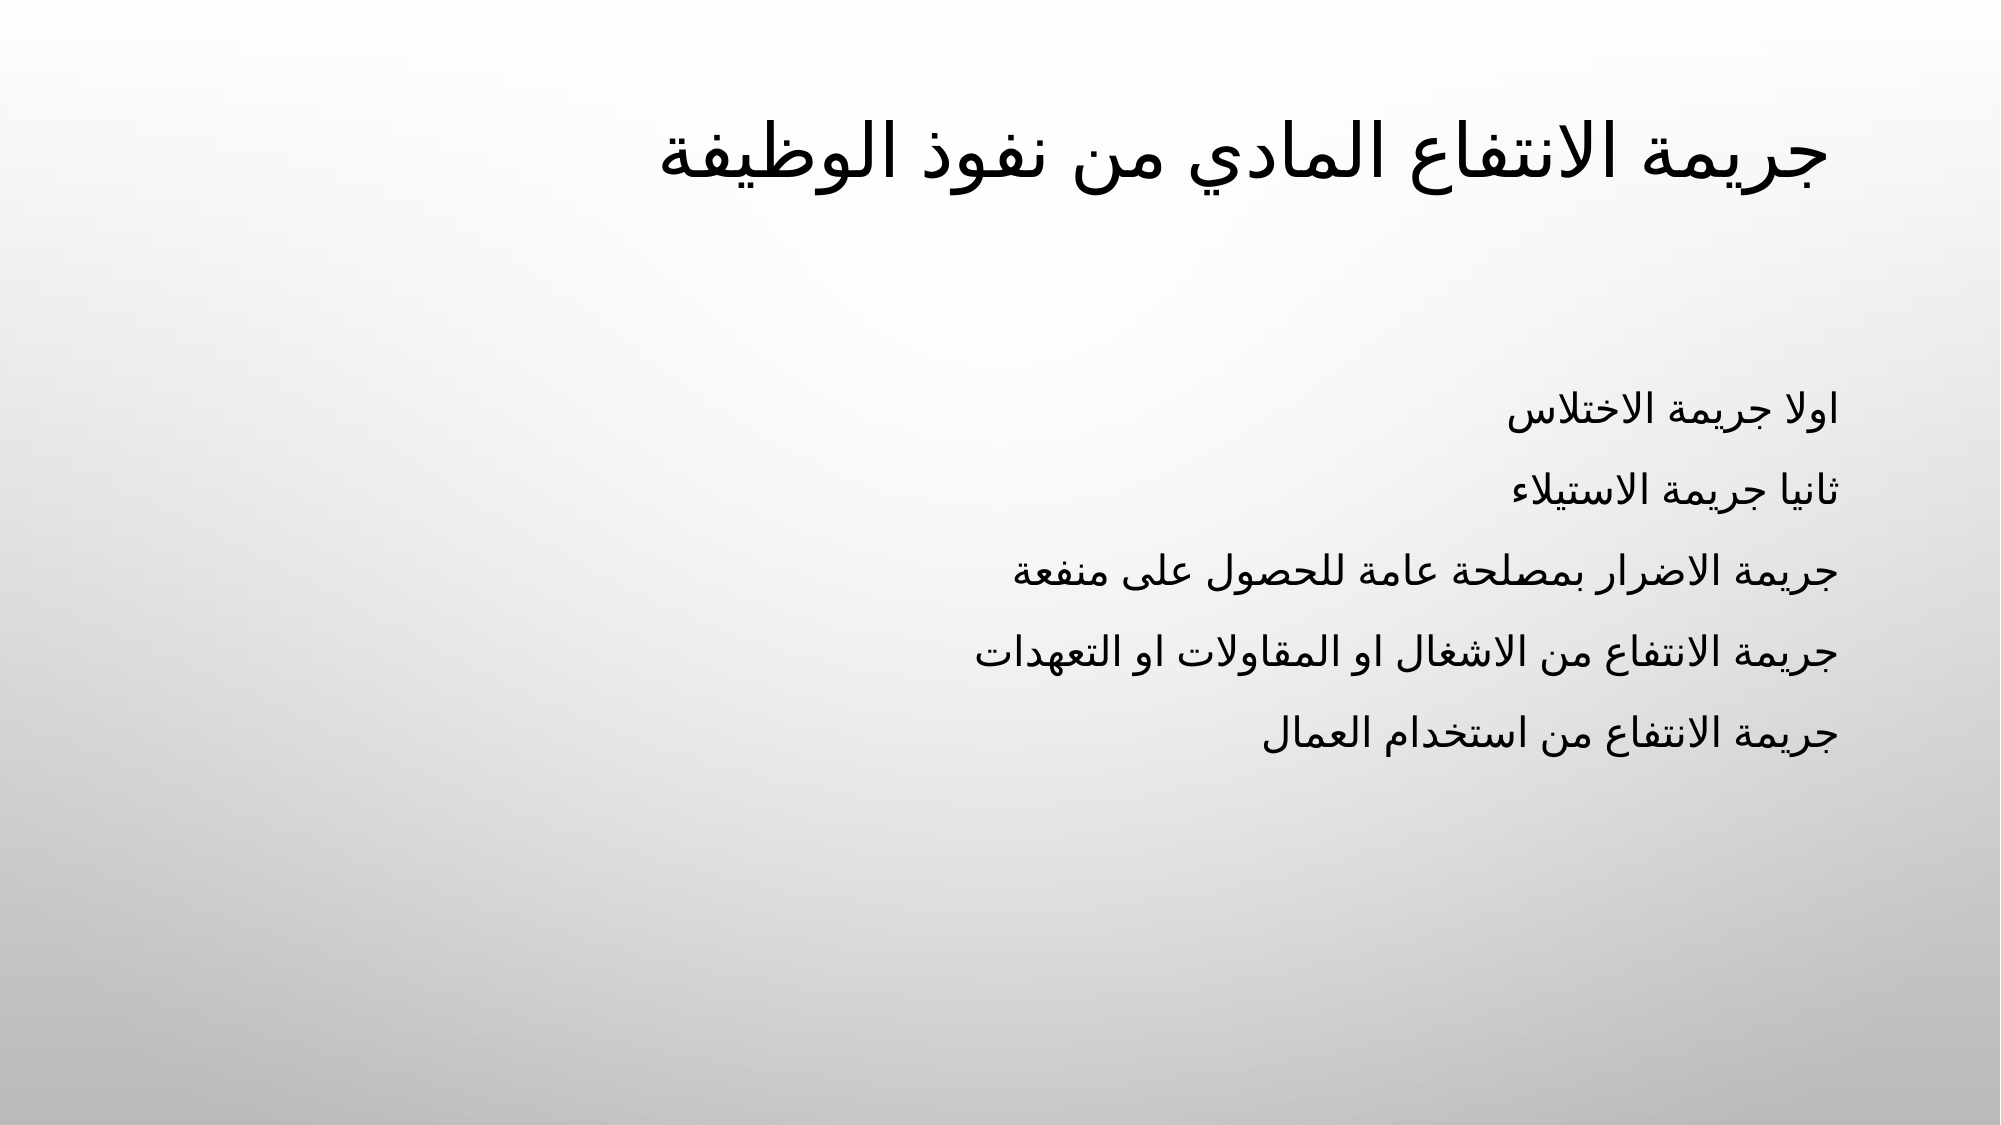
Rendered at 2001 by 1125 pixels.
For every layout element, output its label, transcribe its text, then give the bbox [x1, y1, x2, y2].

list اولا جريمة الاختلاس ثانيا جريمة الاستيلاء جريمة الاضرار بمصلحة عامة للحصول على منفعة جريمة الانتفاع من الاشغال او المقاولات او التعهدات جريمة الانتفاع من استخدام العمال [134, 364, 1866, 962]
picture [0, 0, 2000, 1125]
title جريمة الانتفاع المادي من نفوذ الوظيفة [132, 73, 1868, 233]
